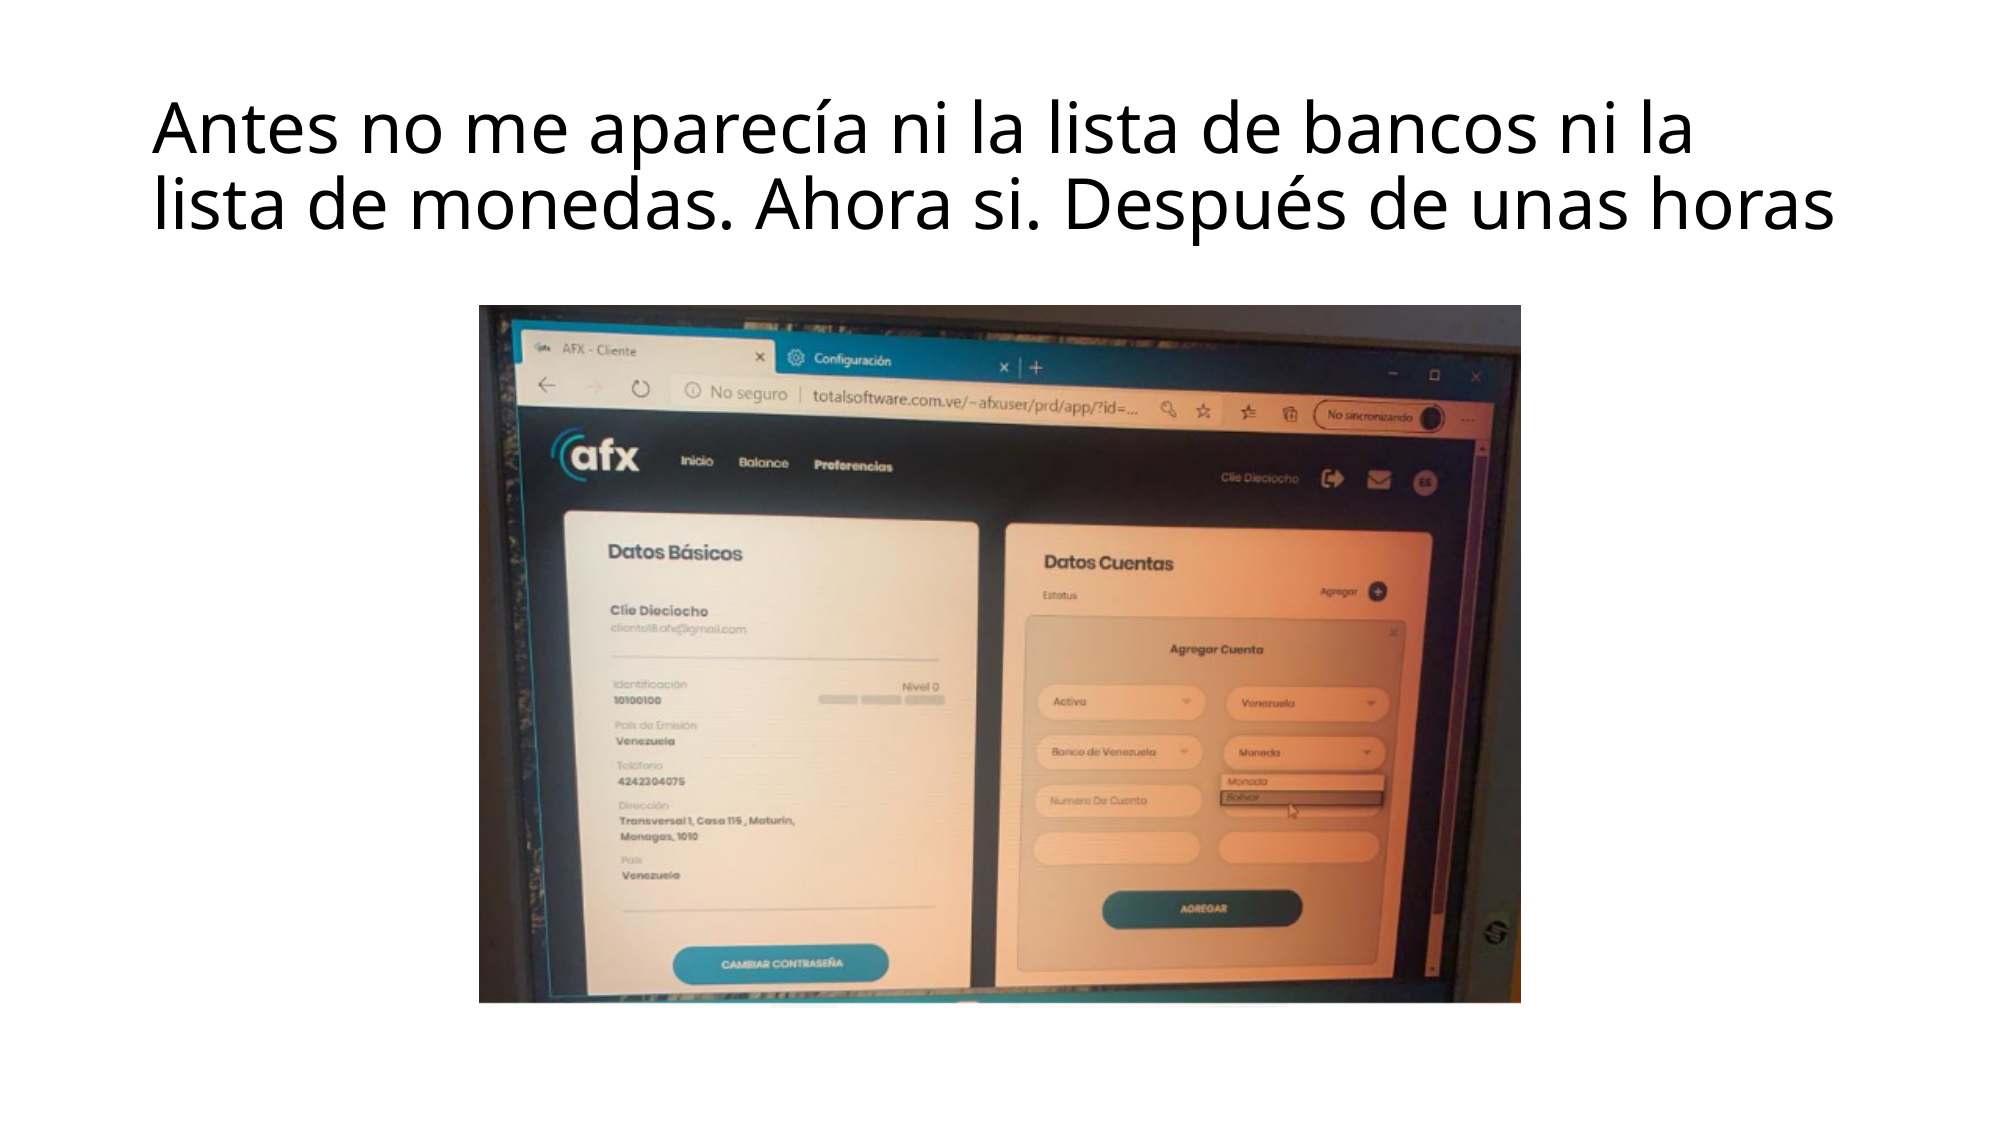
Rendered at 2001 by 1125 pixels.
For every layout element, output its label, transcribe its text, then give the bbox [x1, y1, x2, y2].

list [479, 305, 1521, 1008]
title Antes no me aparecía ni la lista de bancos ni la lista de monedas. Ahora si. Después de unas horas [137, 59, 1863, 278]
